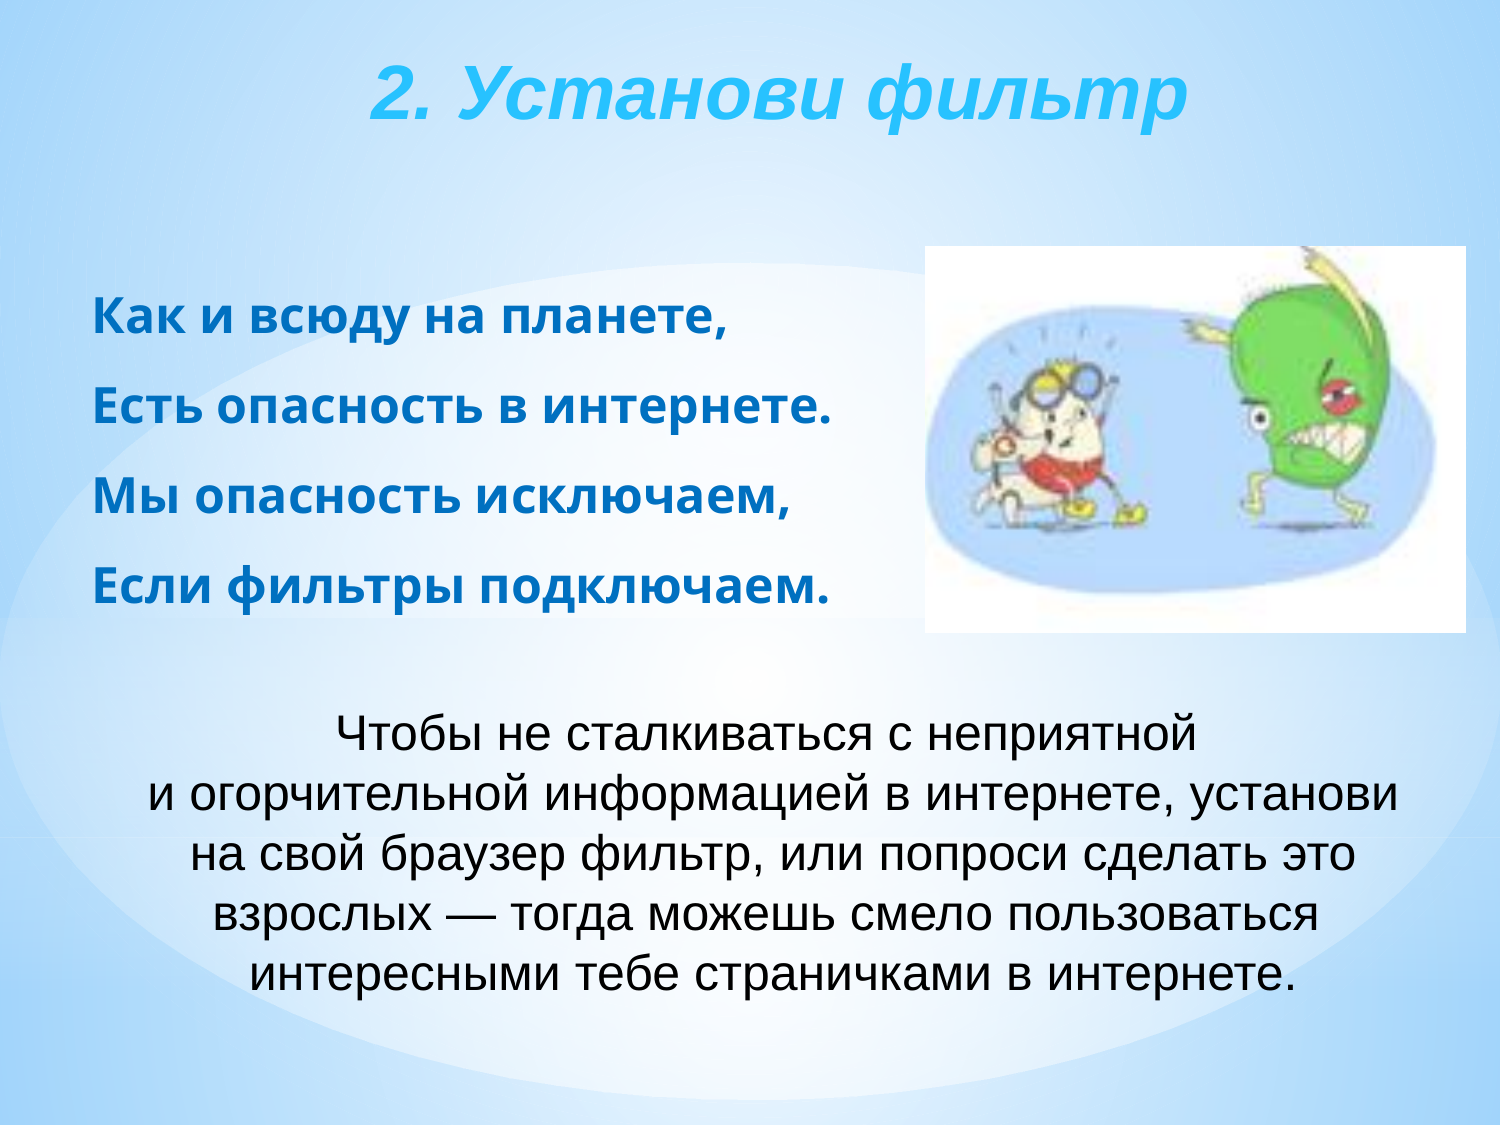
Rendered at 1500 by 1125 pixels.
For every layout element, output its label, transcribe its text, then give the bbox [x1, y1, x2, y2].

list Как и всюду на планете, Есть опасность в интернете. Мы опасность исключаем, Если фильтры подключаем. [17, 246, 950, 754]
text_box Чтобы не сталкиваться с неприятной и огорчительной информацией в интернете, установи на свой браузер фильтр, или попроси сделать это взрослых — тогда можешь смело пользоваться интересными тебе страничками в интернете. [70, 692, 1477, 1008]
picture [925, 245, 1466, 633]
title 2. Установи фильтр [105, 35, 1456, 223]
